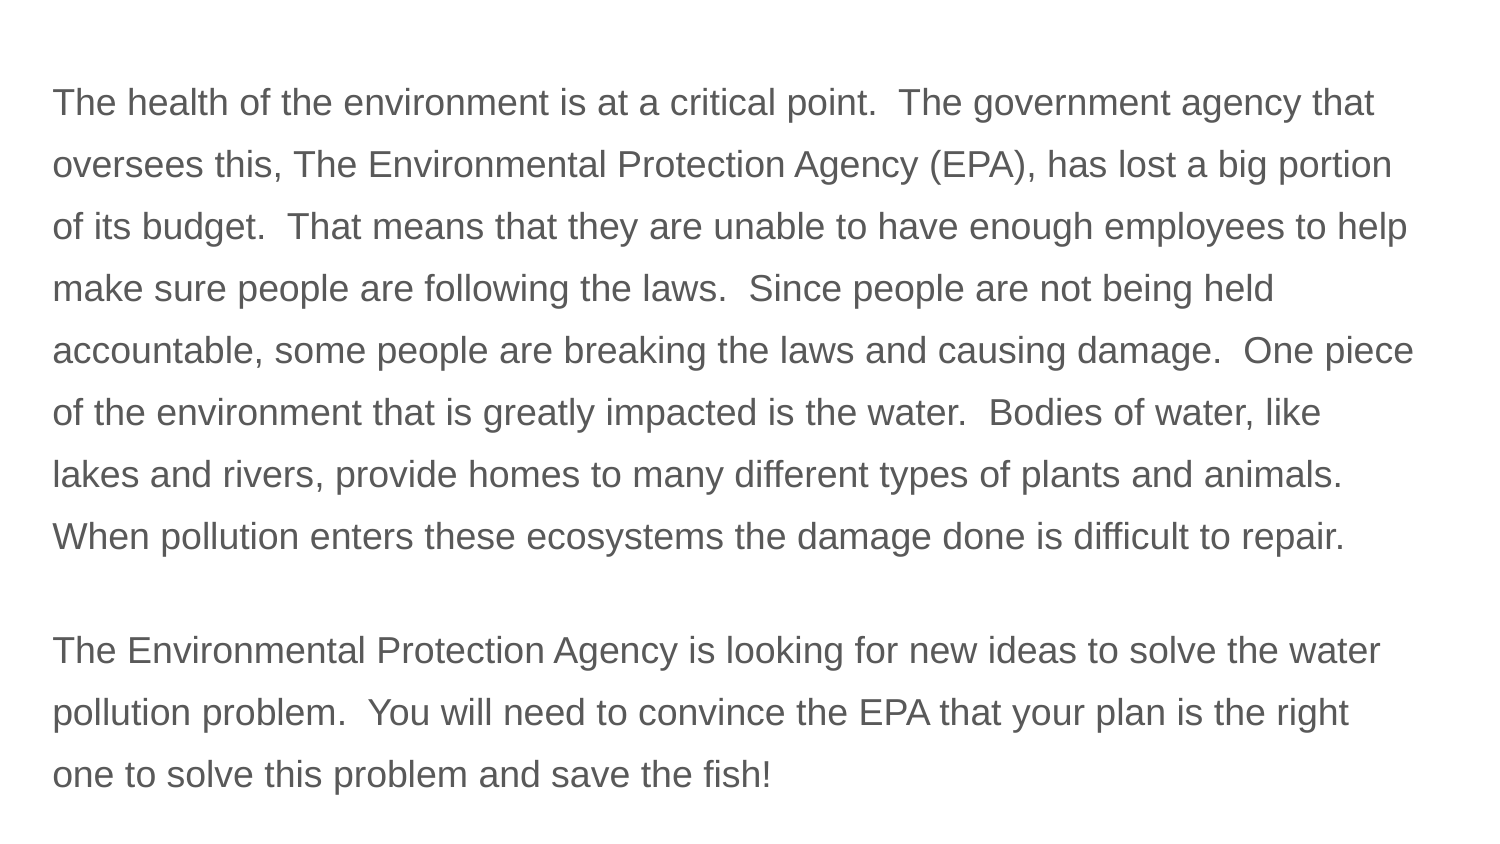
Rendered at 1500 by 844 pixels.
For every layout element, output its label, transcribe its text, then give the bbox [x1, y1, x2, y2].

subtitle The health of the environment is at a critical point. The government agency that oversees this, The Environmental Protection Agency (EPA), has lost a big portion of its budget. That means that they are unable to have enough employees to help make sure people are following the laws. Since people are not being held accountable, some people are breaking the laws and causing damage. One piece of the environment that is greatly impacted is the water. Bodies of water, like lakes and rivers, provide homes to many different types of plants and animals. When pollution enters these ecosystems the damage done is difficult to repair. The Environmental Protection Agency is looking for new ideas to solve the water pollution problem. You will need to convince the EPA that your plan is the right one to solve this problem and save the fish! [37, 45, 1435, 788]
